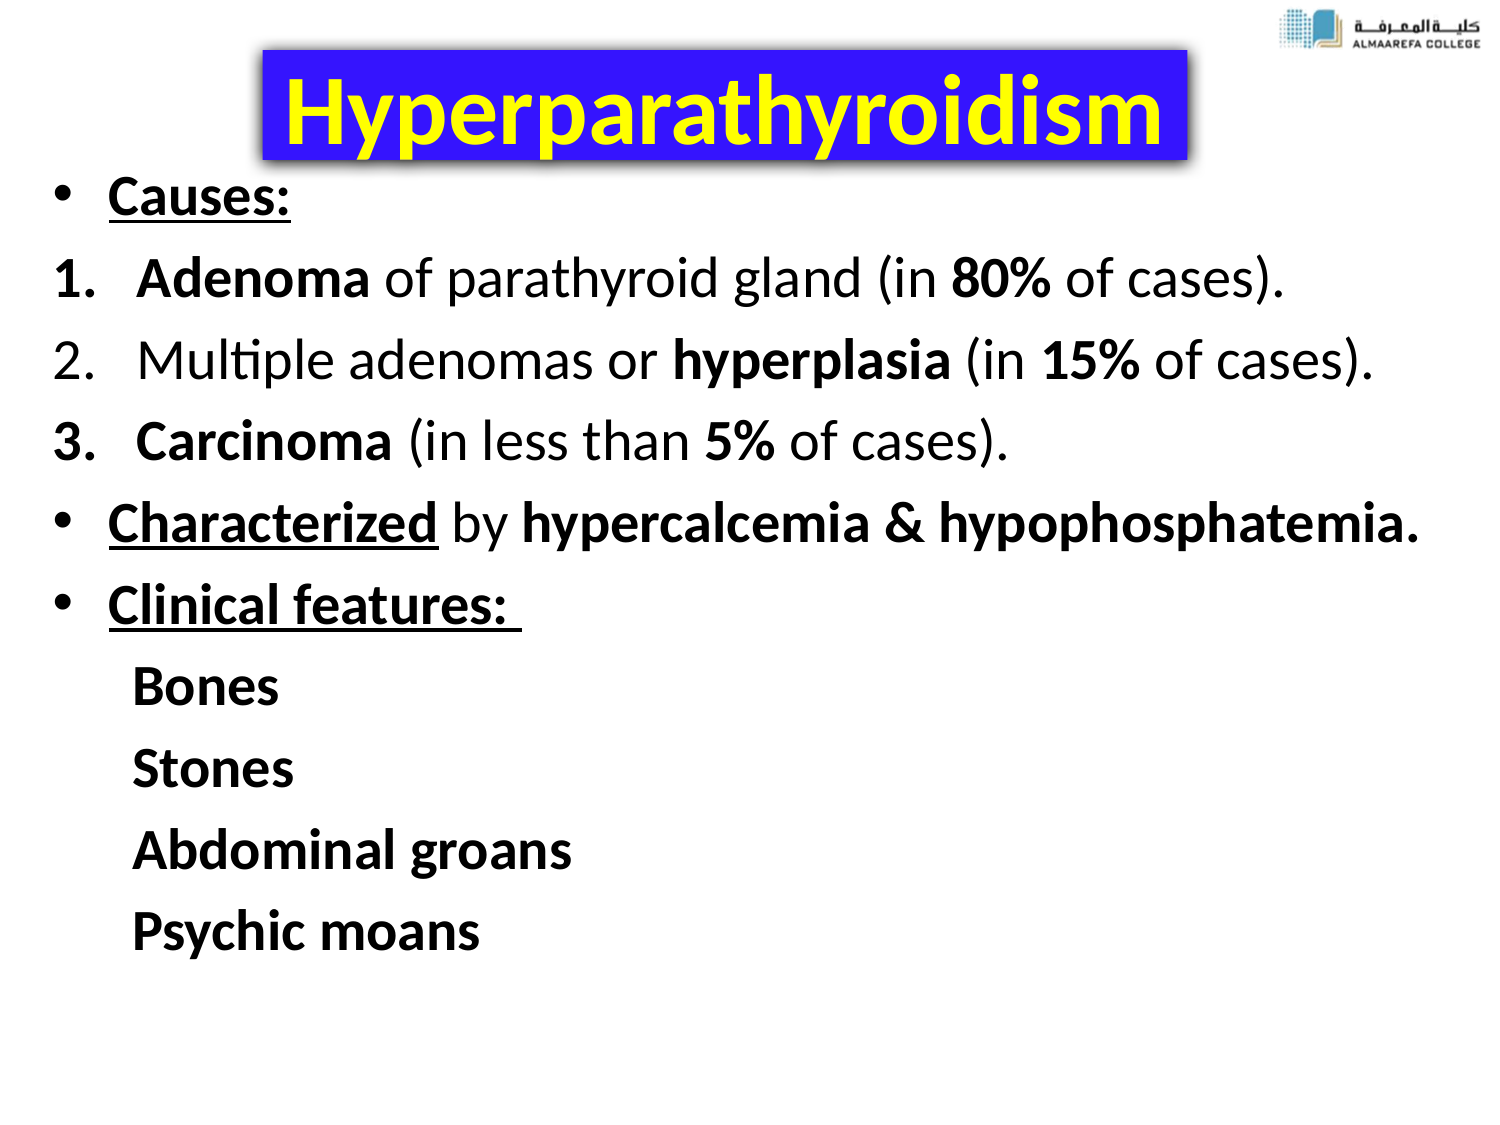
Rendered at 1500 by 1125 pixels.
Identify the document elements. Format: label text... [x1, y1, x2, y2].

title Hyperparathyroidism [262, 50, 1188, 149]
list Causes: Adenoma of parathyroid gland (in 80% of cases). Multiple adenomas or hyperplasia (in 15% of cases). Carcinoma (in less than 5% of cases). Characterized by hypercalcemia & hypophosphatemia. Clinical features: Bones Stones Abdominal groans Psychic moans [37, 149, 1463, 1125]
picture [1275, 0, 1485, 65]
